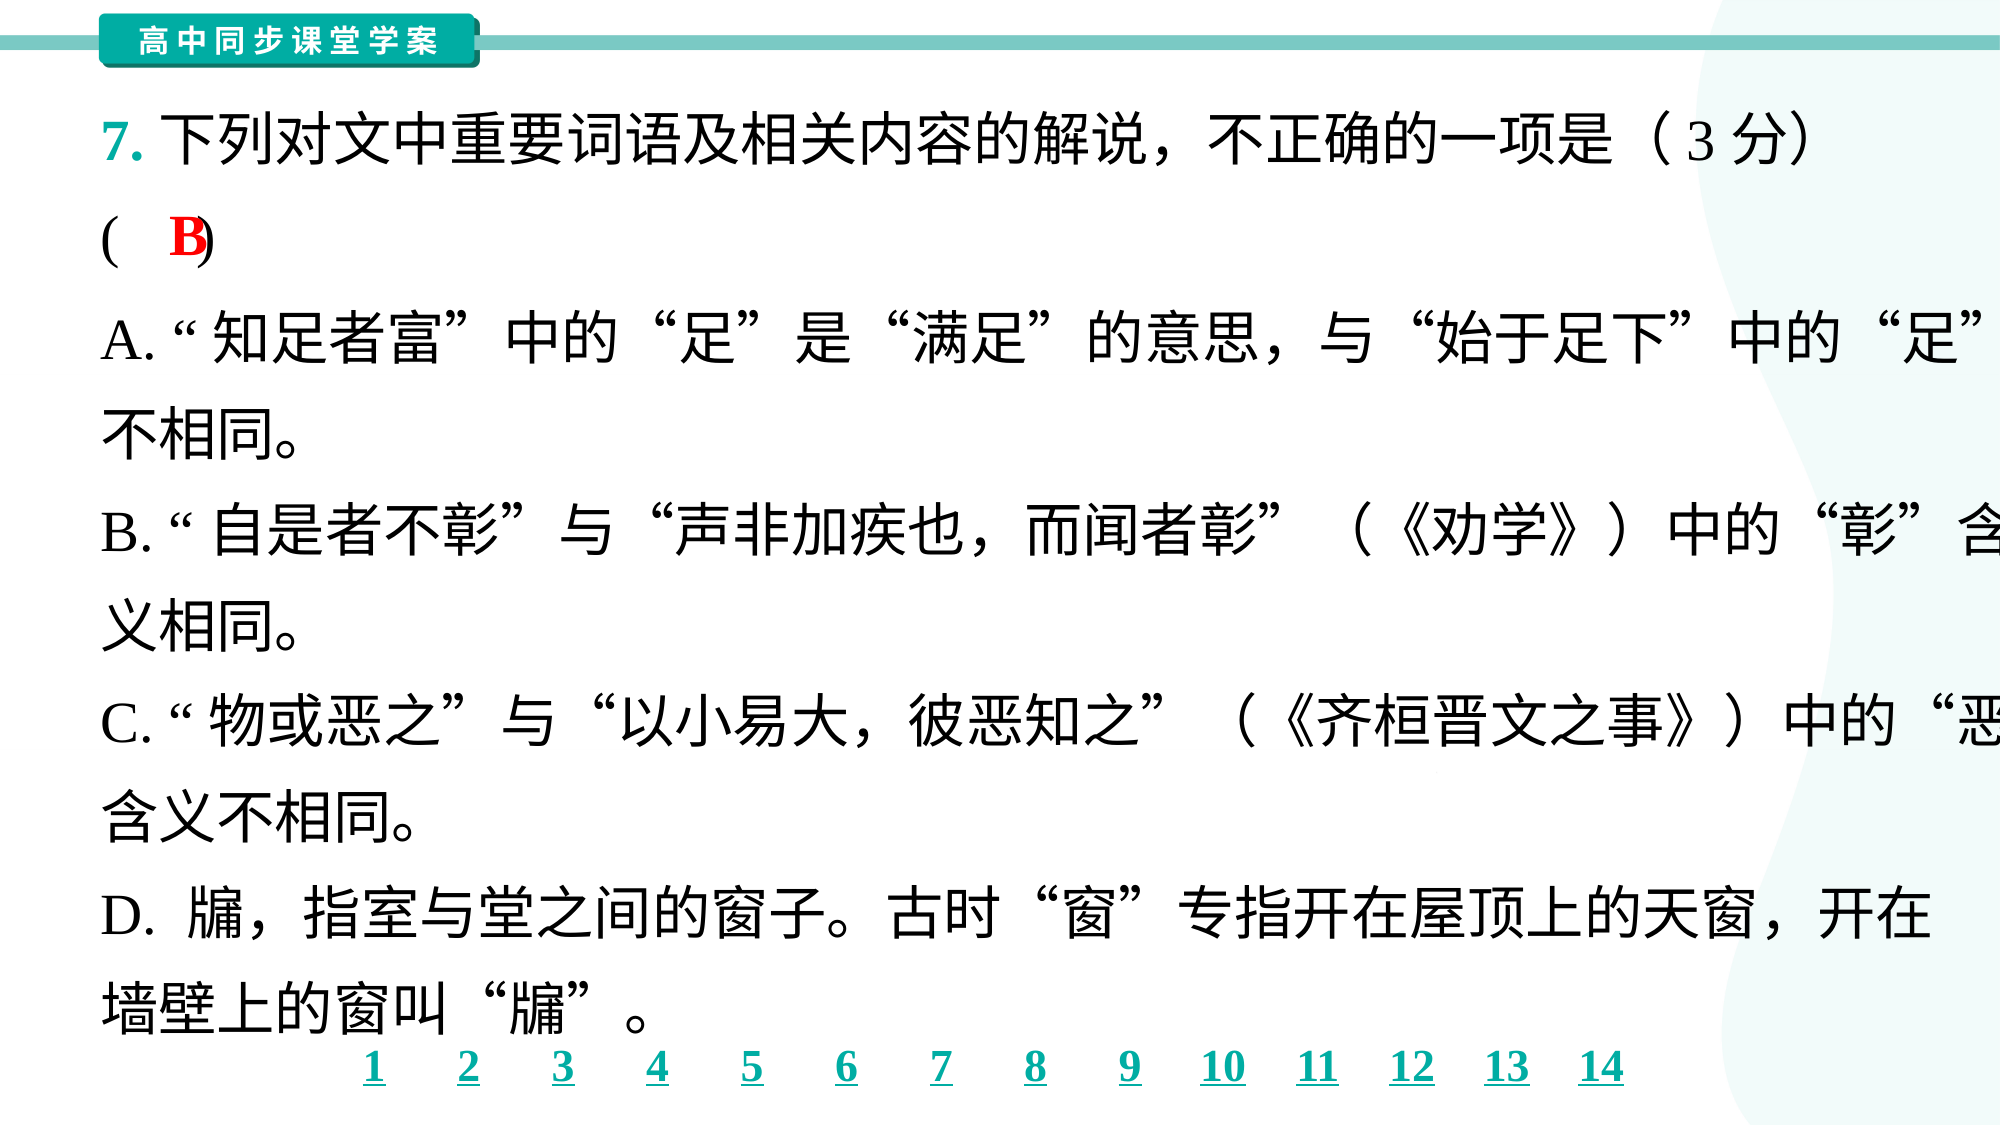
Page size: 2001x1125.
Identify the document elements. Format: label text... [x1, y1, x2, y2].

text_box A. “知足者富”中的“足”是“满足”的意思，与“始于足下”中的“足”含义 不相同。 B. “自是者不彰”与“声非加疾也，而闻者彰”（《劝学》）中的“彰”含 义相同。 C. “物或恶之”与“以小易大，彼恶知之”（《齐桓晋文之事》）中的“恶” 含义不相同。 D. 牖，指室与堂之间的窗子。古时“窗”专指开在屋顶上的天窗，开在 墙壁上的窗叫“牖”。 [100, 275, 1899, 1042]
picture [0, 0, 2000, 1125]
text_box 7.下列对文中重要词语及相关内容的解说，不正确的一项是（3分） ( ) [100, 76, 1899, 269]
text_box B [147, 173, 230, 268]
